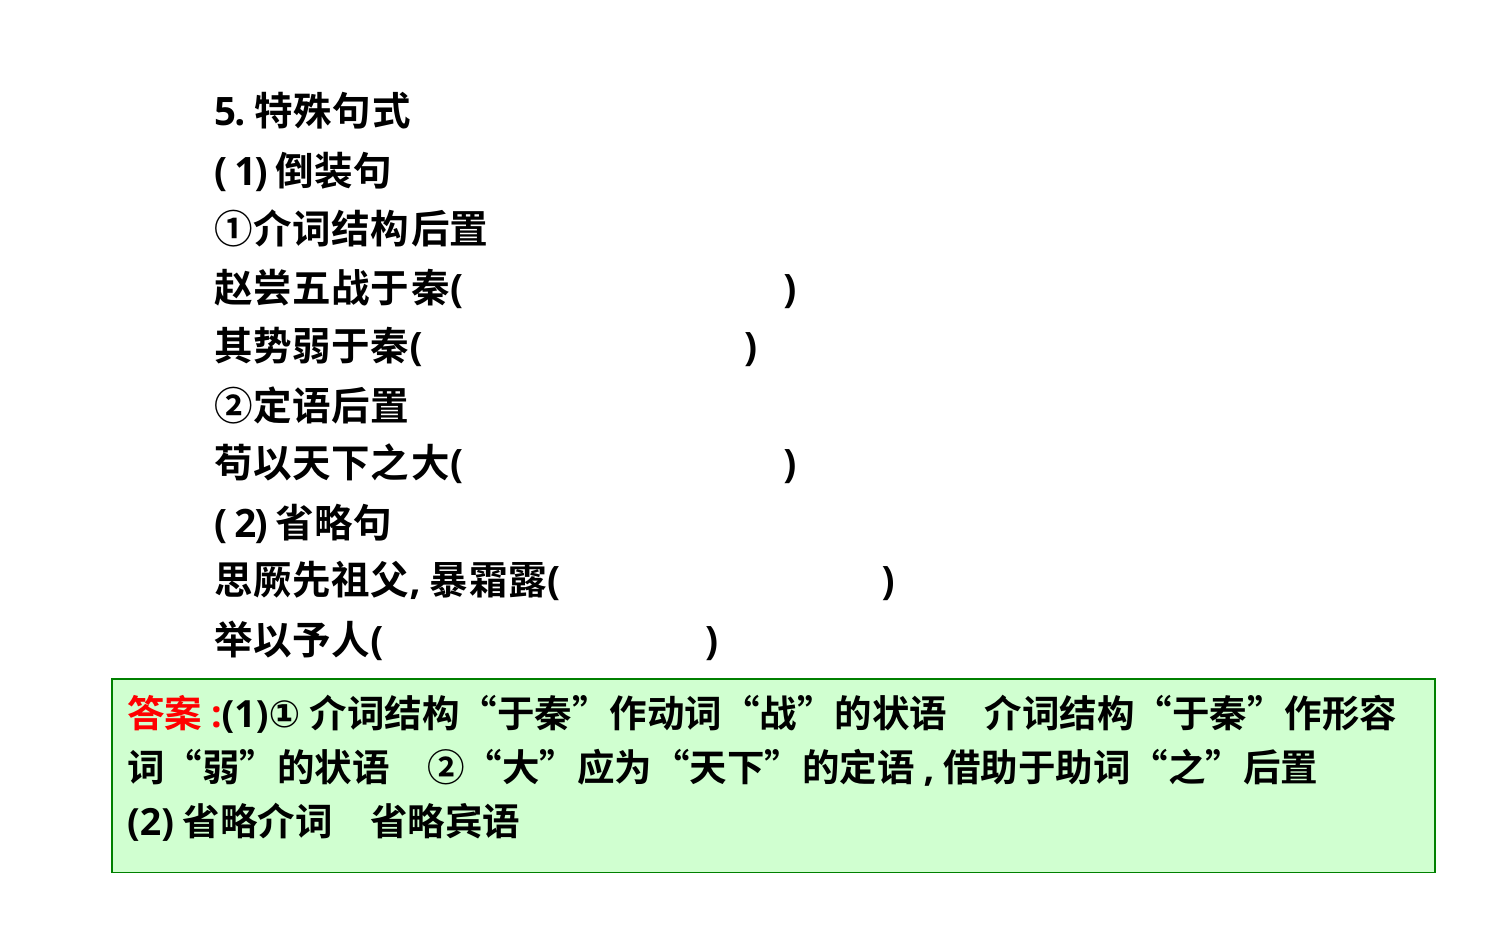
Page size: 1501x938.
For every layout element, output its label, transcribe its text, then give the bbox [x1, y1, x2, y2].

text_box 答案:(1)①介词结构“于秦”作动词“战”的状语 介词结构“于秦”作形容词“弱”的状语 ②“大”应为“天下”的定语,借助于助词“之”后置 (2)省略介词 省略宾语 [112, 673, 1424, 851]
text_box [112, 679, 1436, 873]
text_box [135, 78, 1315, 666]
